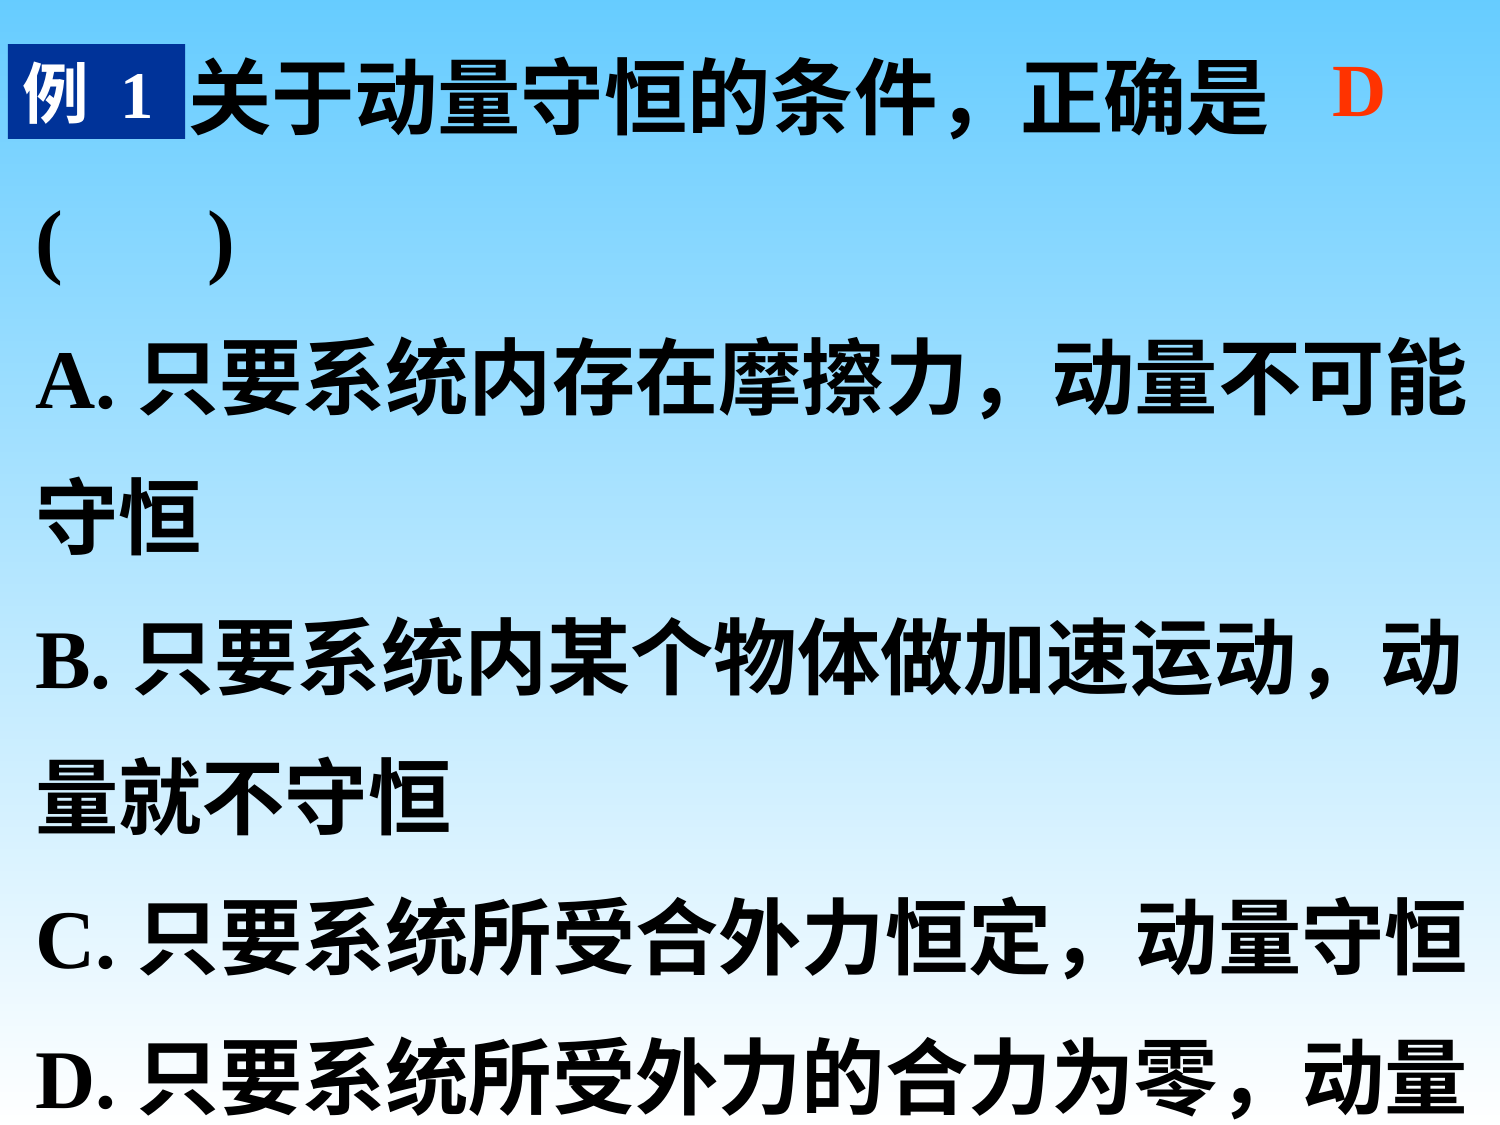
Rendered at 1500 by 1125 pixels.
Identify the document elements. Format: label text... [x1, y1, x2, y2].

text_box 例 1 [7, 44, 186, 139]
text_box D [1317, 34, 1425, 139]
text_box 关于动量守恒的条件，正确是( ) A.只要系统内存在摩擦力，动量不可能守恒 B.只要系统内某个物体做加速运动，动量就不守恒 C.只要系统所受合外力恒定，动量守恒 D.只要系统所受外力的合力为零，动量守恒 [20, 0, 1486, 1125]
